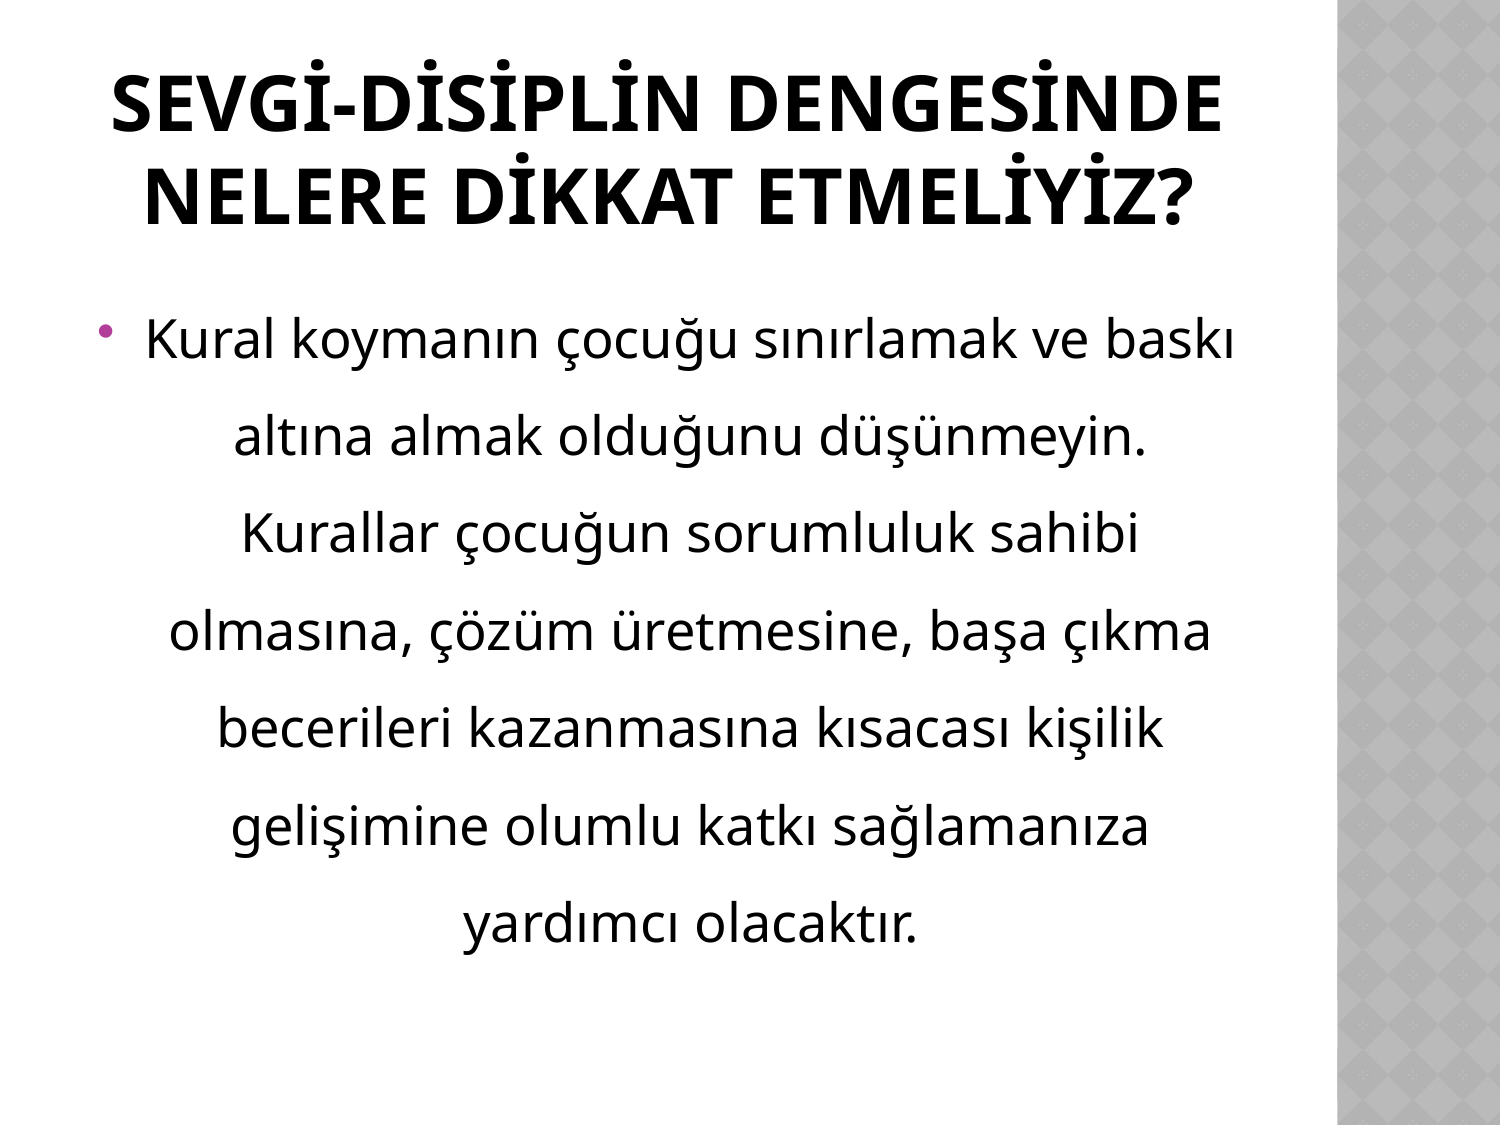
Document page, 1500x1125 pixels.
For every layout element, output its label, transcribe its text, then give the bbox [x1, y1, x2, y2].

title SEVGİ-DİSİPLİN DENGESİNDE NELERE DİKKAT ETMELİYİZ? [75, 52, 1263, 240]
list Kural koymanın çocuğu sınırlamak ve baskı altına almak olduğunu düşünmeyin. Kurallar çocuğun sorumluluk sahibi olmasına, çözüm üretmesine, başa çıkma becerileri kazanmasına kısacası kişilik gelişimine olumlu katkı sağlamanıza yardımcı olacaktır. [75, 264, 1263, 1059]
